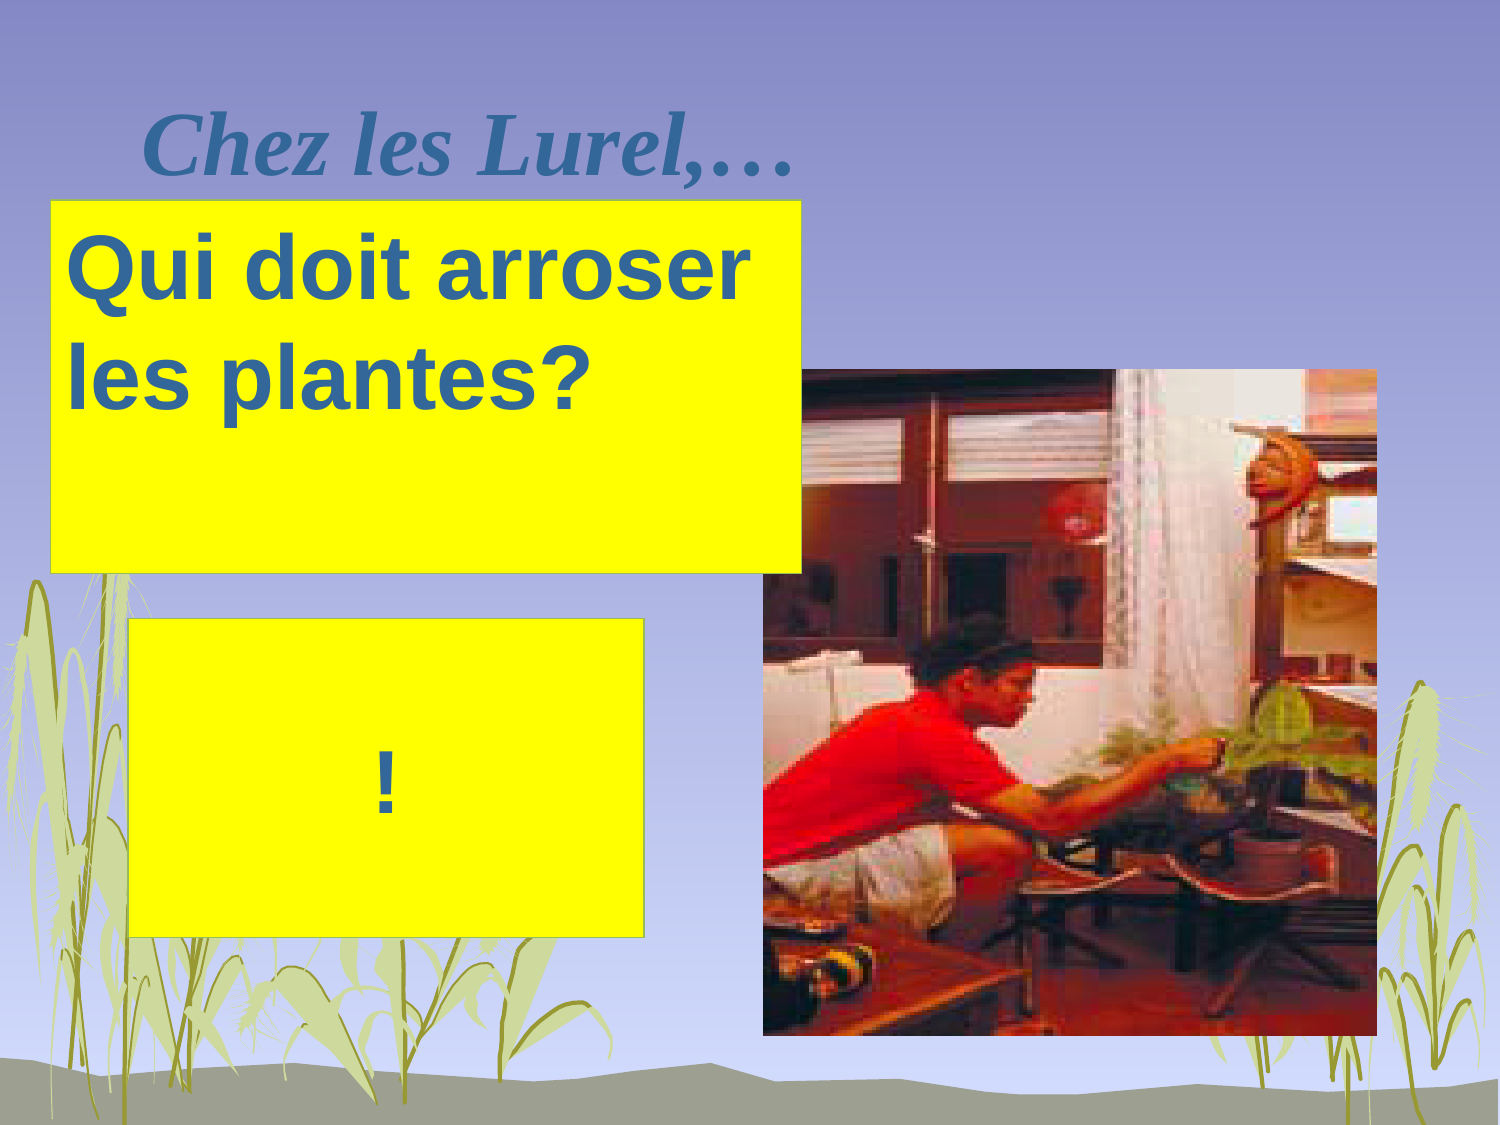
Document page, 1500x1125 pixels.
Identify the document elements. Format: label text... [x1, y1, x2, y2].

title Chez les Lurel,… [126, 37, 1371, 241]
subtitle ! [127, 618, 645, 938]
text_box Qui doit arroser les plantes? [50, 199, 802, 574]
picture [763, 369, 1377, 1036]
